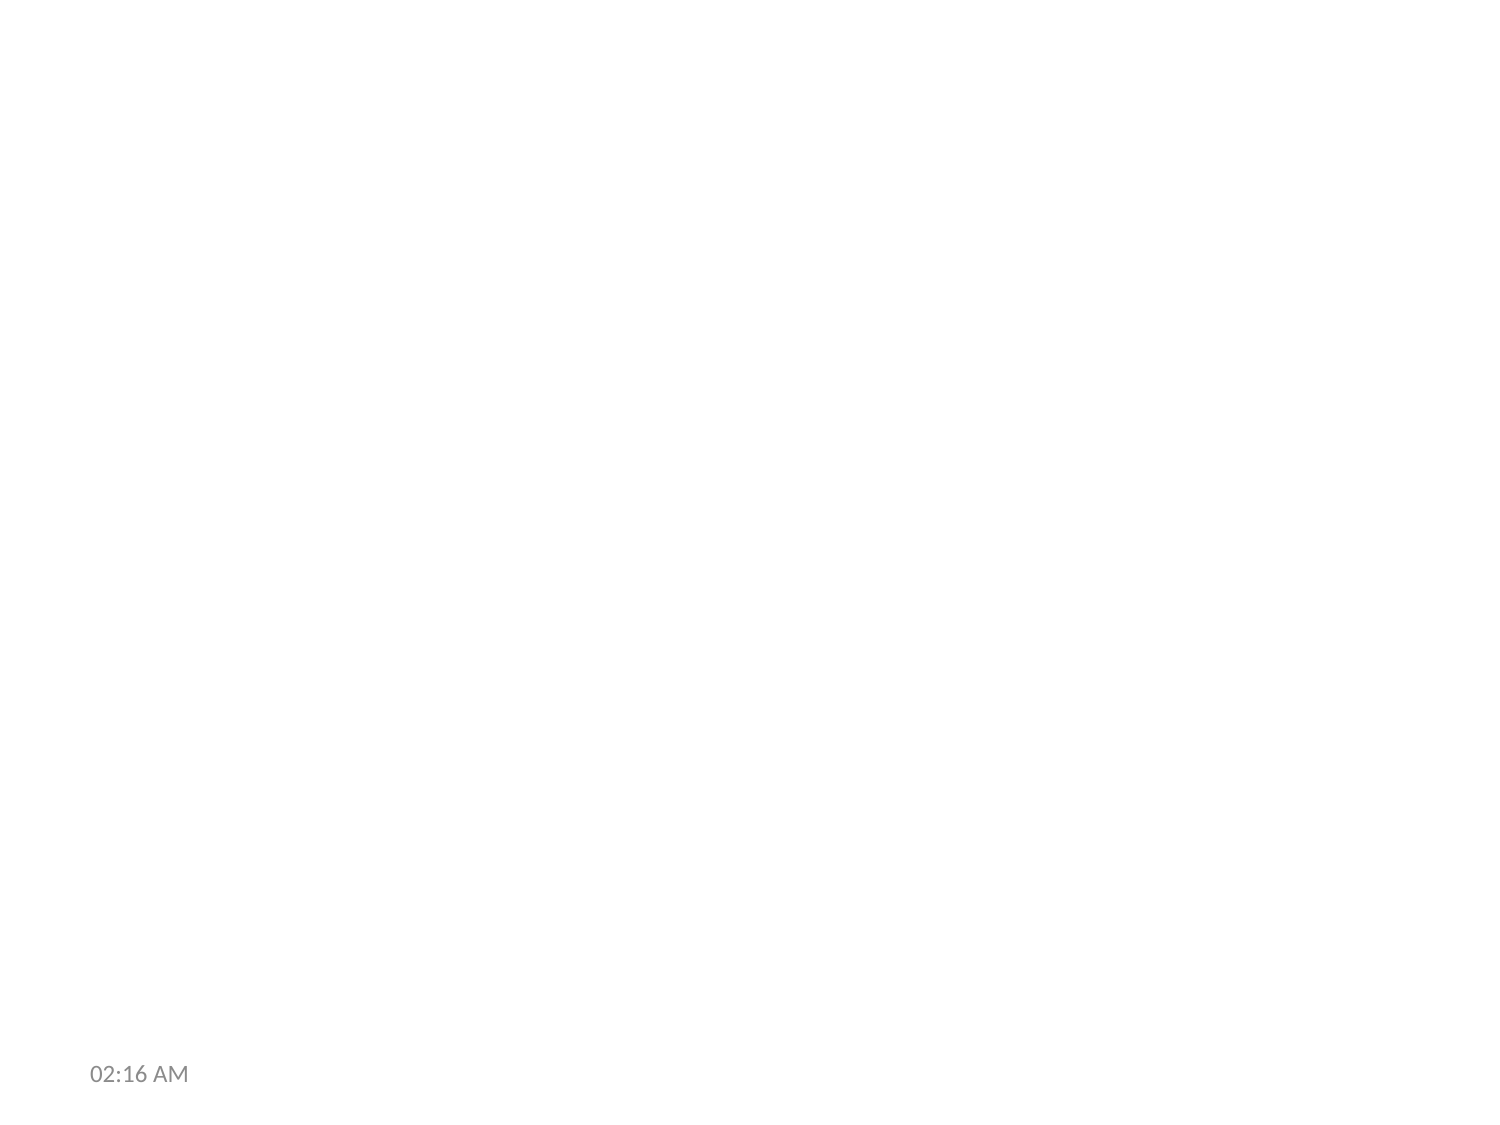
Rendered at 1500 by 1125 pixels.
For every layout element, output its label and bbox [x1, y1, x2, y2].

slide_number [75, 1042, 425, 1103]
